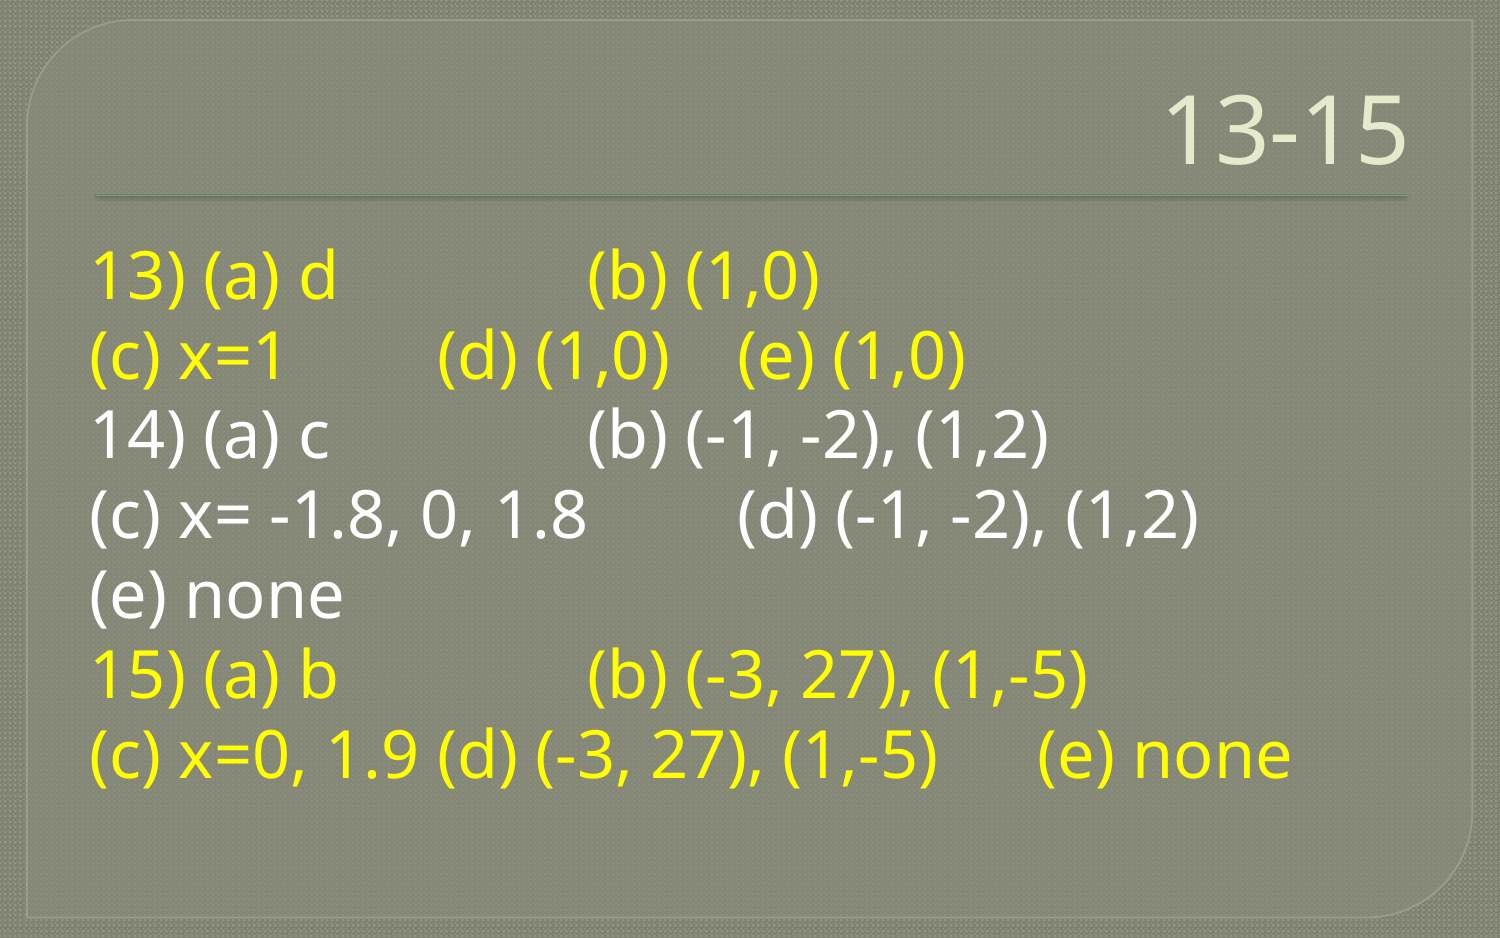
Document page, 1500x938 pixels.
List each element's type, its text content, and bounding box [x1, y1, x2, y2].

title 13-15 [75, 34, 1425, 191]
list 13) (a) d (b) (1,0) (c) x=1 (d) (1,0) (e) (1,0) 14) (a) c (b) (-1, -2), (1,2) (c) x= -1.8, 0, 1.8 (d) (-1, -2), (1,2) (e) none 15) (a) b (b) (-3, 27), (1,-5) (c) x=0, 1.9 (d) (-3, 27), (1,-5) (e) none [75, 225, 1425, 844]
